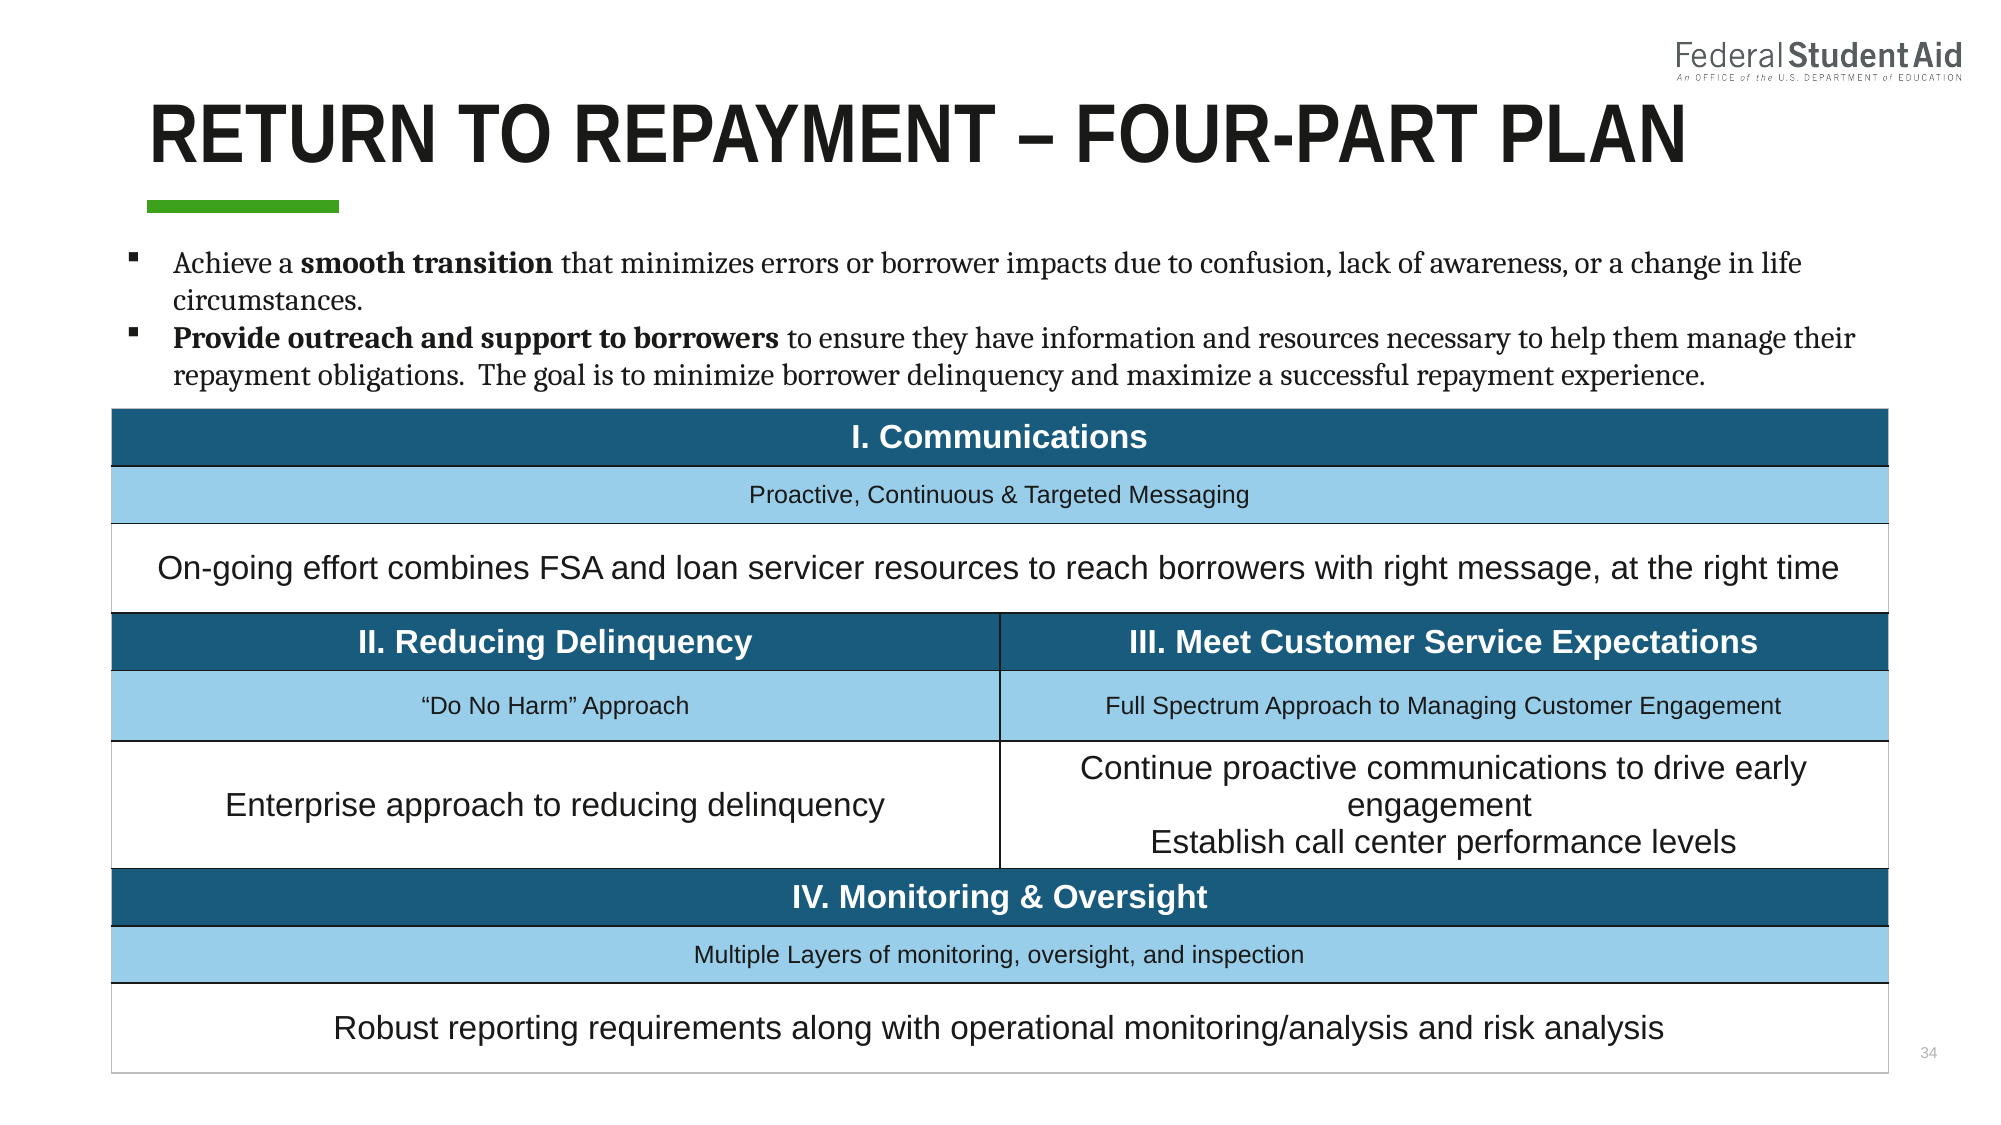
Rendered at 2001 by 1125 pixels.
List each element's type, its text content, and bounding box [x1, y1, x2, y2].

table_cell Continue proactive communications to drive early engagement Establish call center performance levels [1001, 742, 1888, 868]
table_cell III. Meet Customer Service Expectations [1001, 614, 1888, 670]
table_cell Full Spectrum Approach to Managing Customer Engagement [1001, 671, 1888, 740]
table_cell II. Reducing Delinquency [112, 614, 999, 670]
table_cell On-going effort combines FSA and loan servicer resources to reach borrowers with right message, at the right time [112, 524, 1888, 612]
table_cell Proactive, Continuous & Targeted Messaging [112, 467, 1888, 523]
table_cell “Do No Harm” Approach [112, 671, 999, 740]
table_header I. Communications [112, 409, 1888, 465]
slide_number 34 [1920, 1042, 1986, 1094]
title Return to repayment – four-part plan [149, 57, 1765, 189]
table_cell Multiple Layers of monitoring, oversight, and inspection [112, 927, 1888, 982]
picture [1651, 16, 1986, 106]
table_cell Enterprise approach to reducing delinquency [112, 742, 999, 868]
table_cell IV. Monitoring & Oversight [112, 869, 1888, 925]
text_box Achieve a smooth transition that minimizes errors or borrower impacts due to confusion, lack of awareness, or a change in life circumstances. Provide outreach and support to borrowers to ensure they have information and resources necessary to help them manage their repayment obligations. The goal is to minimize borrower delinquency and maximize a successful repayment experience. [111, 234, 1889, 400]
table_cell Robust reporting requirements along with operational monitoring/analysis and risk analysis [112, 984, 1888, 1072]
